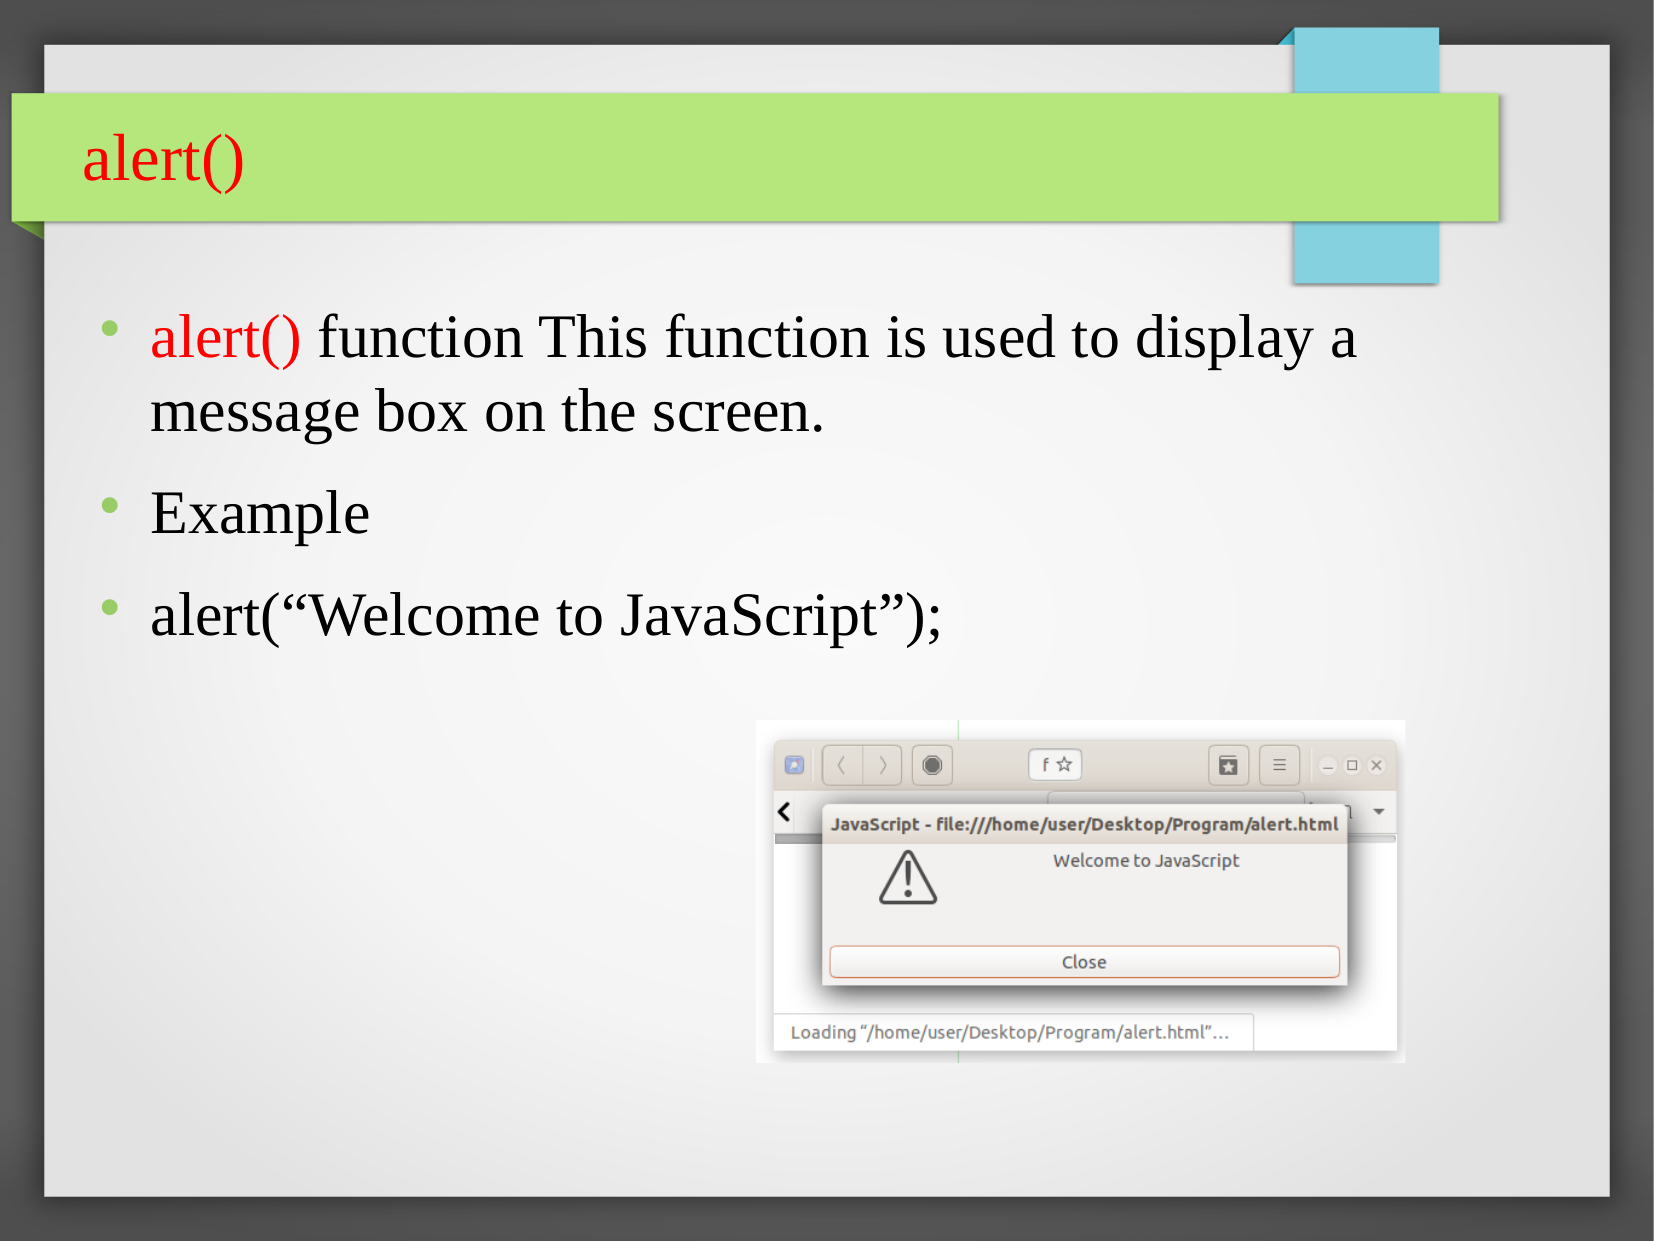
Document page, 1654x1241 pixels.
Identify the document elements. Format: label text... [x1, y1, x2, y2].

text_box alert() [82, 113, 1264, 194]
picture [0, 0, 1654, 1241]
text_box alert() function This function is used to display a message box on the screen. Example alert(“Welcome to JavaScript”); [82, 295, 1571, 650]
